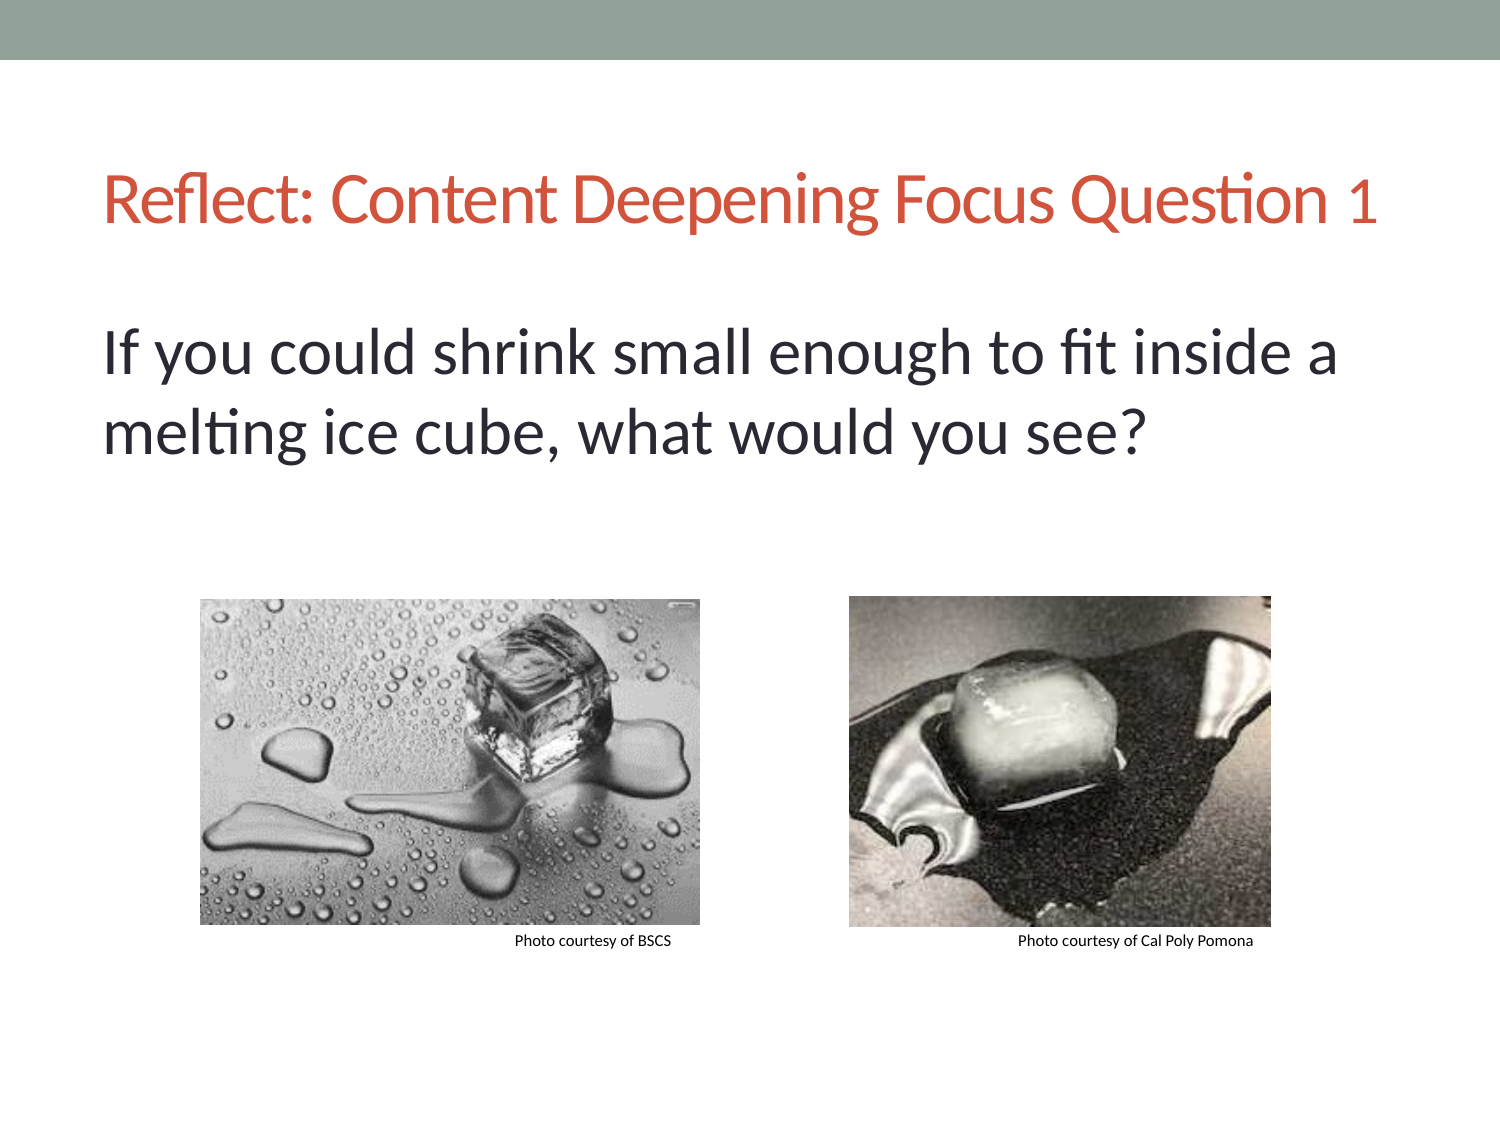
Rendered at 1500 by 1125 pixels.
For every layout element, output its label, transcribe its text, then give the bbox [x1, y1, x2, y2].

picture [199, 599, 701, 926]
picture [849, 596, 1271, 928]
list If you could shrink small enough to fit inside a melting ice cube, what would you see? [87, 299, 1425, 1063]
text_box Photo courtesy of BSCS [499, 922, 813, 957]
text_box Photo courtesy of Cal Poly Pomona [1003, 934, 1269, 957]
title Reflect: Content Deepening Focus Question 1 [87, 112, 1425, 275]
